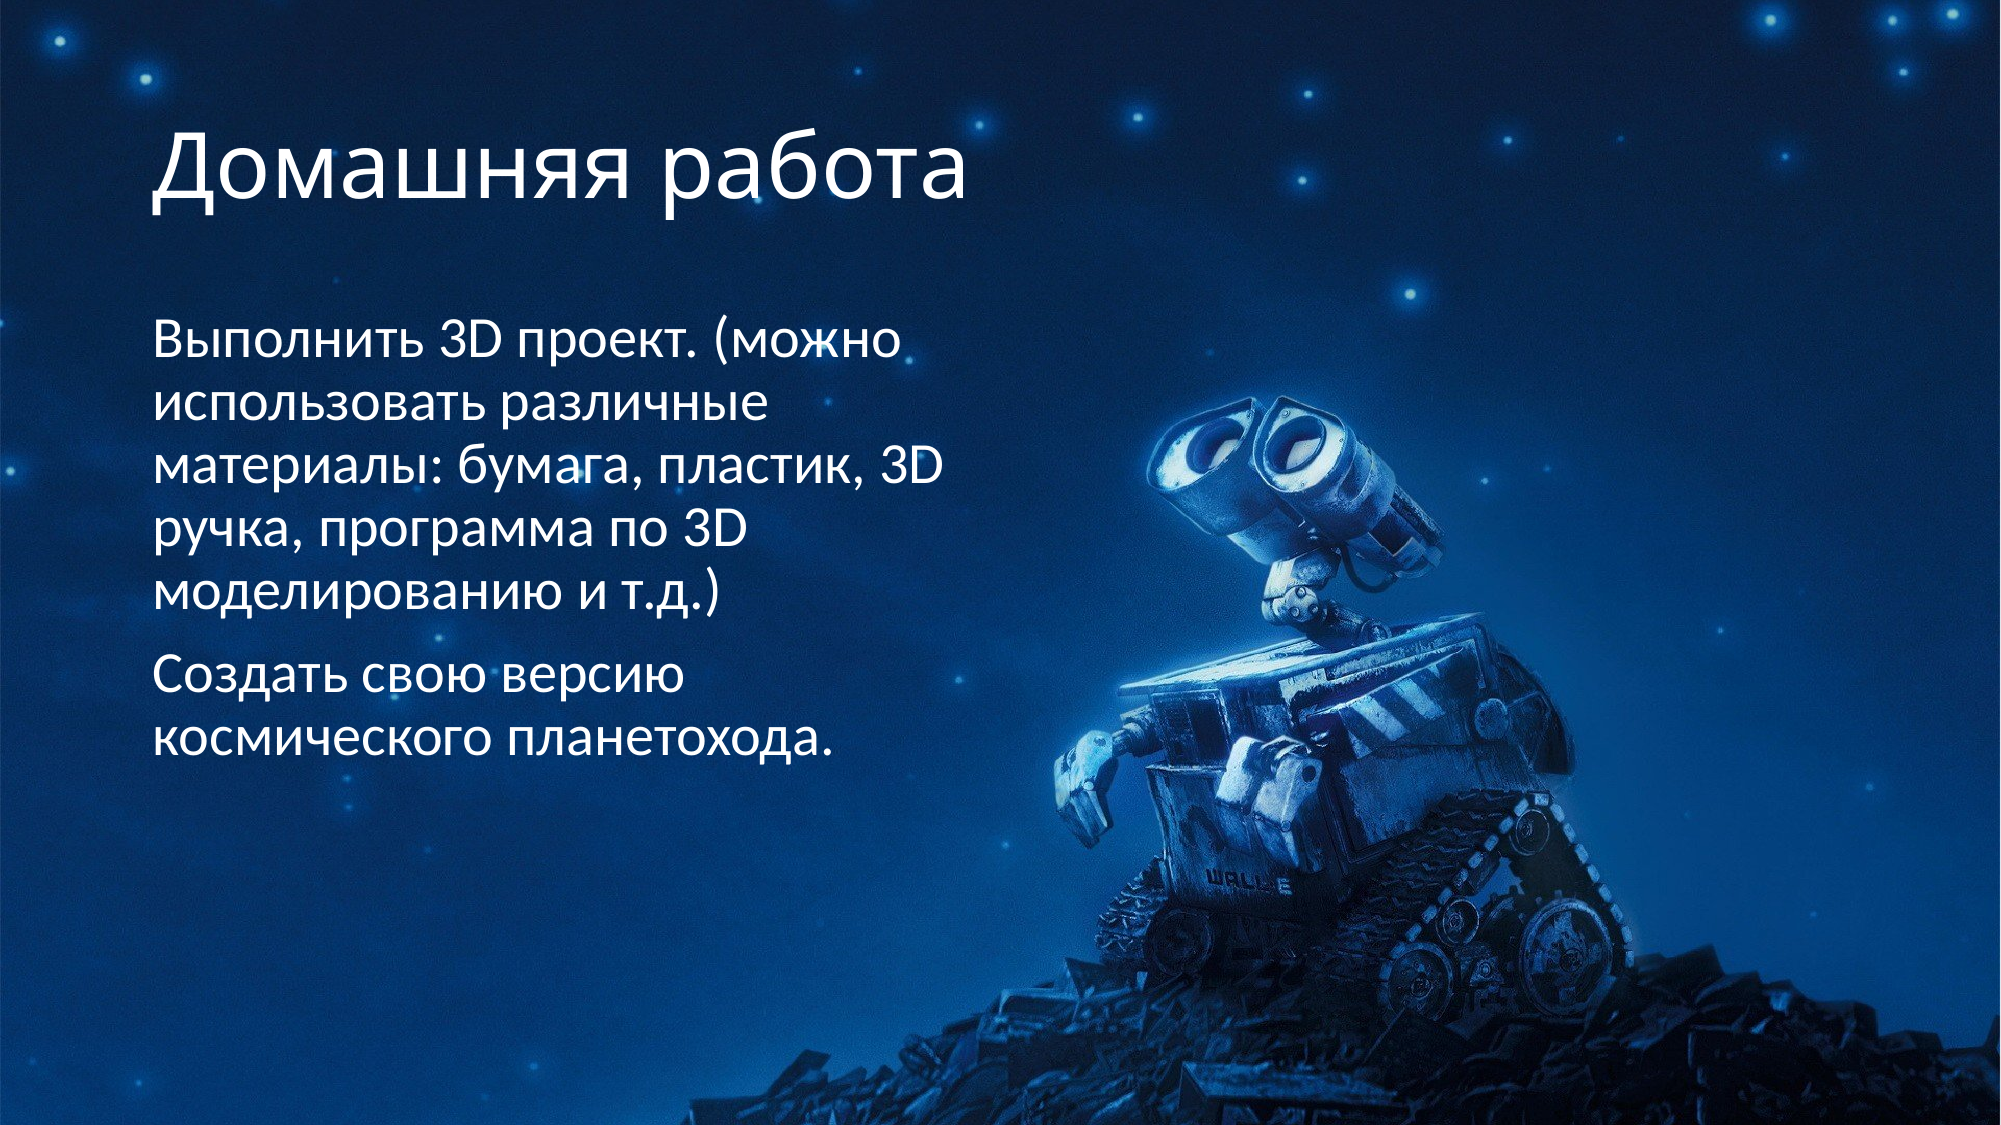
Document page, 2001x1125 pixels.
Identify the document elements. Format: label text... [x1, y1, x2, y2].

picture [0, 0, 2001, 1125]
list Выполнить 3D проект. (можно использовать различные материалы: бумага, пластик, 3D ручка, программа по 3D моделированию и т.д.) Создать свою версию космического планетохода. [137, 299, 988, 1014]
title Домашняя работа [137, 59, 1863, 278]
